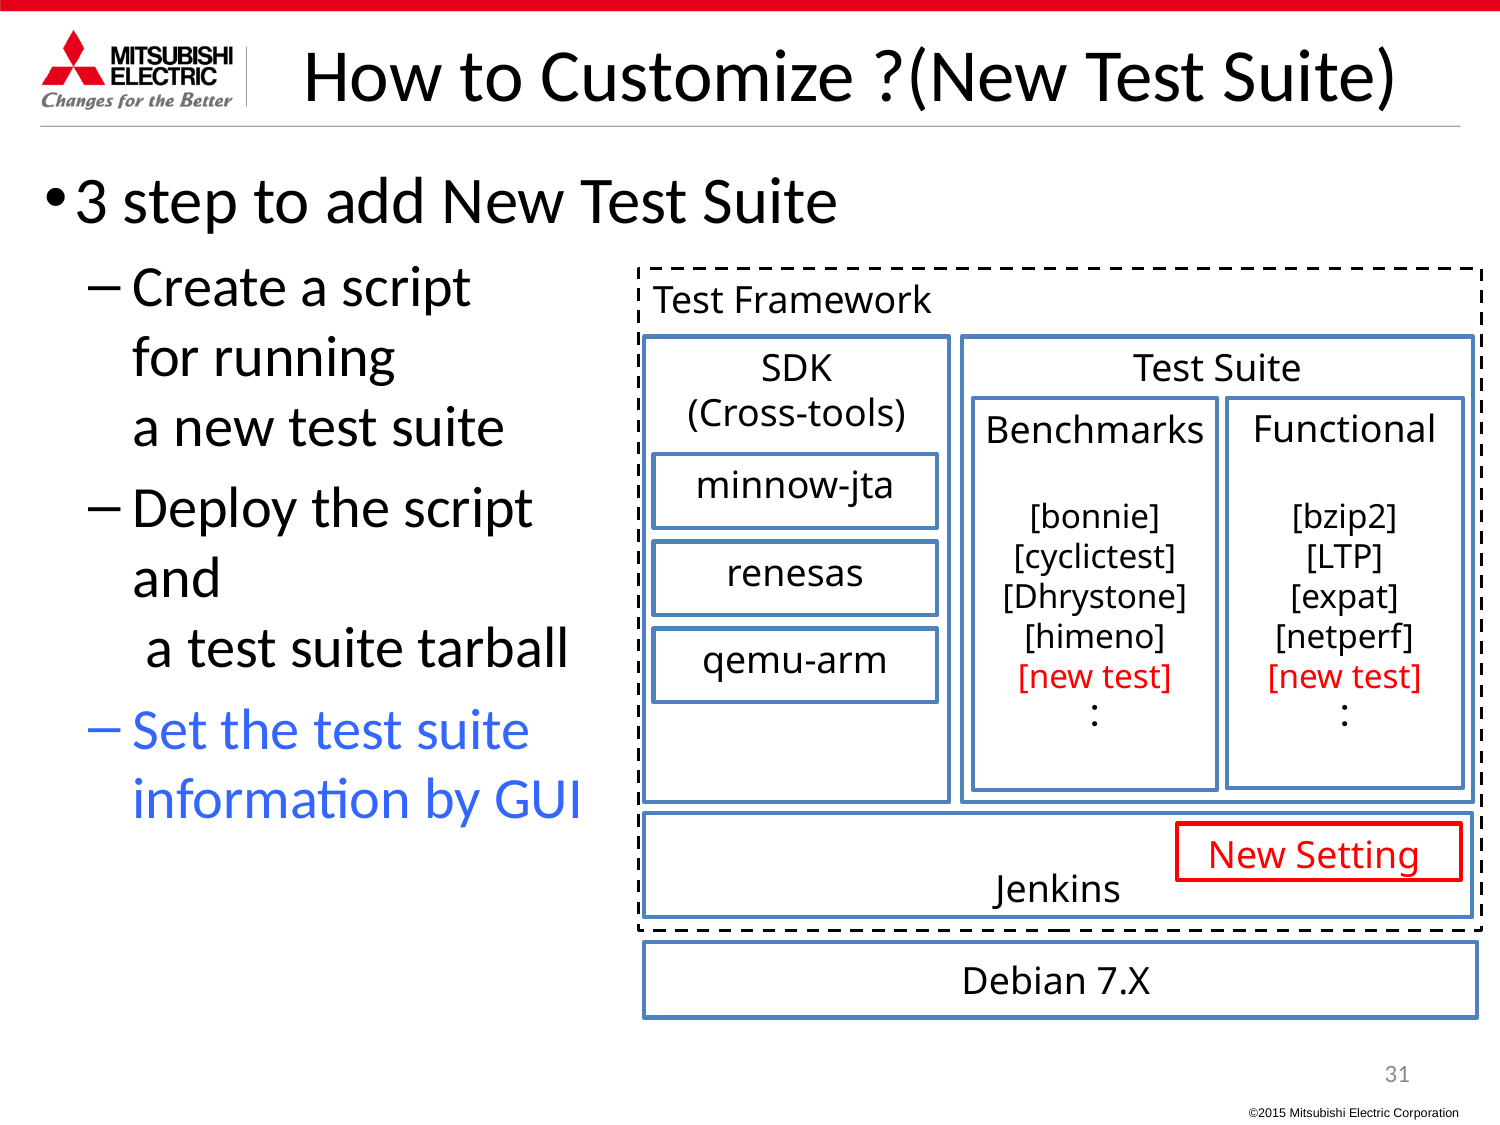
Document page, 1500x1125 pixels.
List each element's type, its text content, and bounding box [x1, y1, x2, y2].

slide_number 31 [1074, 1042, 1425, 1103]
list 3 step to add New Test Suite Create a script for running a new test suite Deploy the script and a test suite tarball Set the test suite information by GUI [29, 149, 1483, 1035]
text_box [636, 266, 1484, 933]
text_box Test Framework [638, 268, 1012, 328]
text_box Benchmarks [bonnie] [cyclictest] [Dhrystone] [himeno] [new test] ： [971, 396, 1219, 792]
text_box New Setting [1175, 821, 1463, 882]
text_box Debian 7.X [642, 940, 1479, 1020]
picture [0, 0, 1500, 1125]
text_box Functional [bzip2] [LTP] [expat] [netperf] [new test] ： [1225, 396, 1465, 790]
title How to Customize ?(New Test Suite) [242, 30, 1461, 112]
